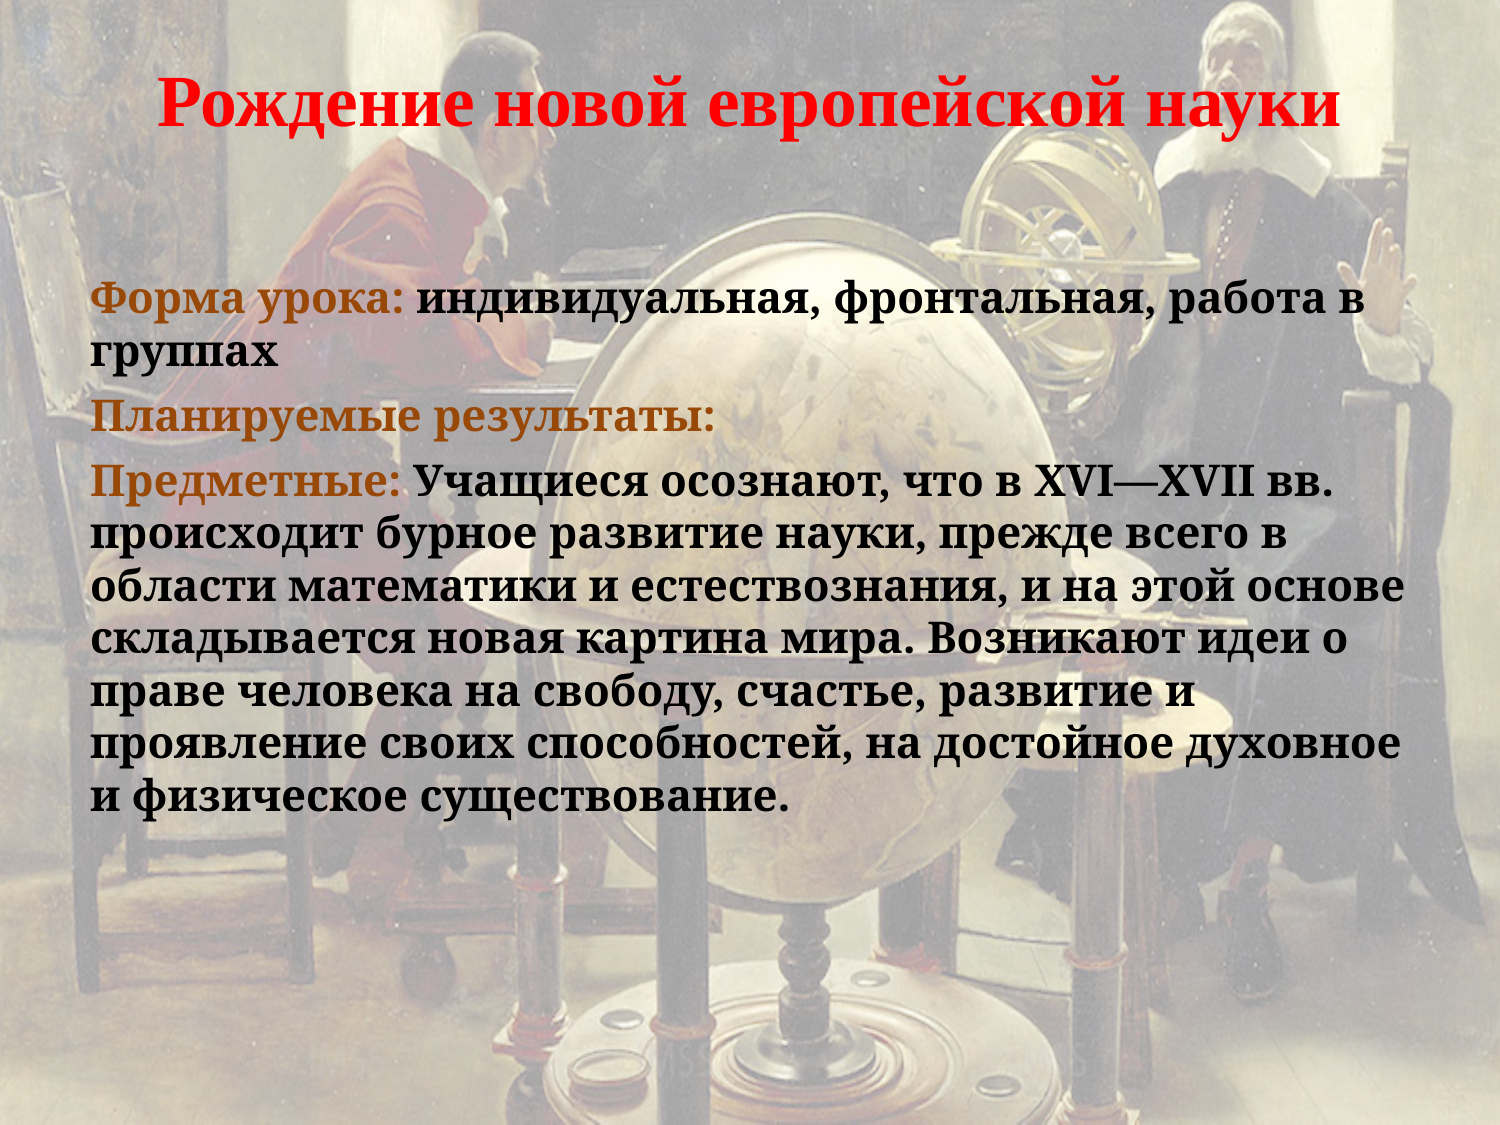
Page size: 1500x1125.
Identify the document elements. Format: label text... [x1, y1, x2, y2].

title Рождение новой европейской науки [75, 45, 1425, 149]
list Форма урока: индивидуальная, фронтальная, работа в группах Планируемые результаты: Предметные: Учащиеся осознают, что в XVI—XVII вв. происходит бурное развитие науки, прежде всего в области математики и естествознания, и на этой основе складывается новая картина мира. Возникают идеи о праве человека на свободу, счастье, развитие и проявление своих способностей, на достойное духовное и физическое существование. [75, 262, 1425, 1005]
